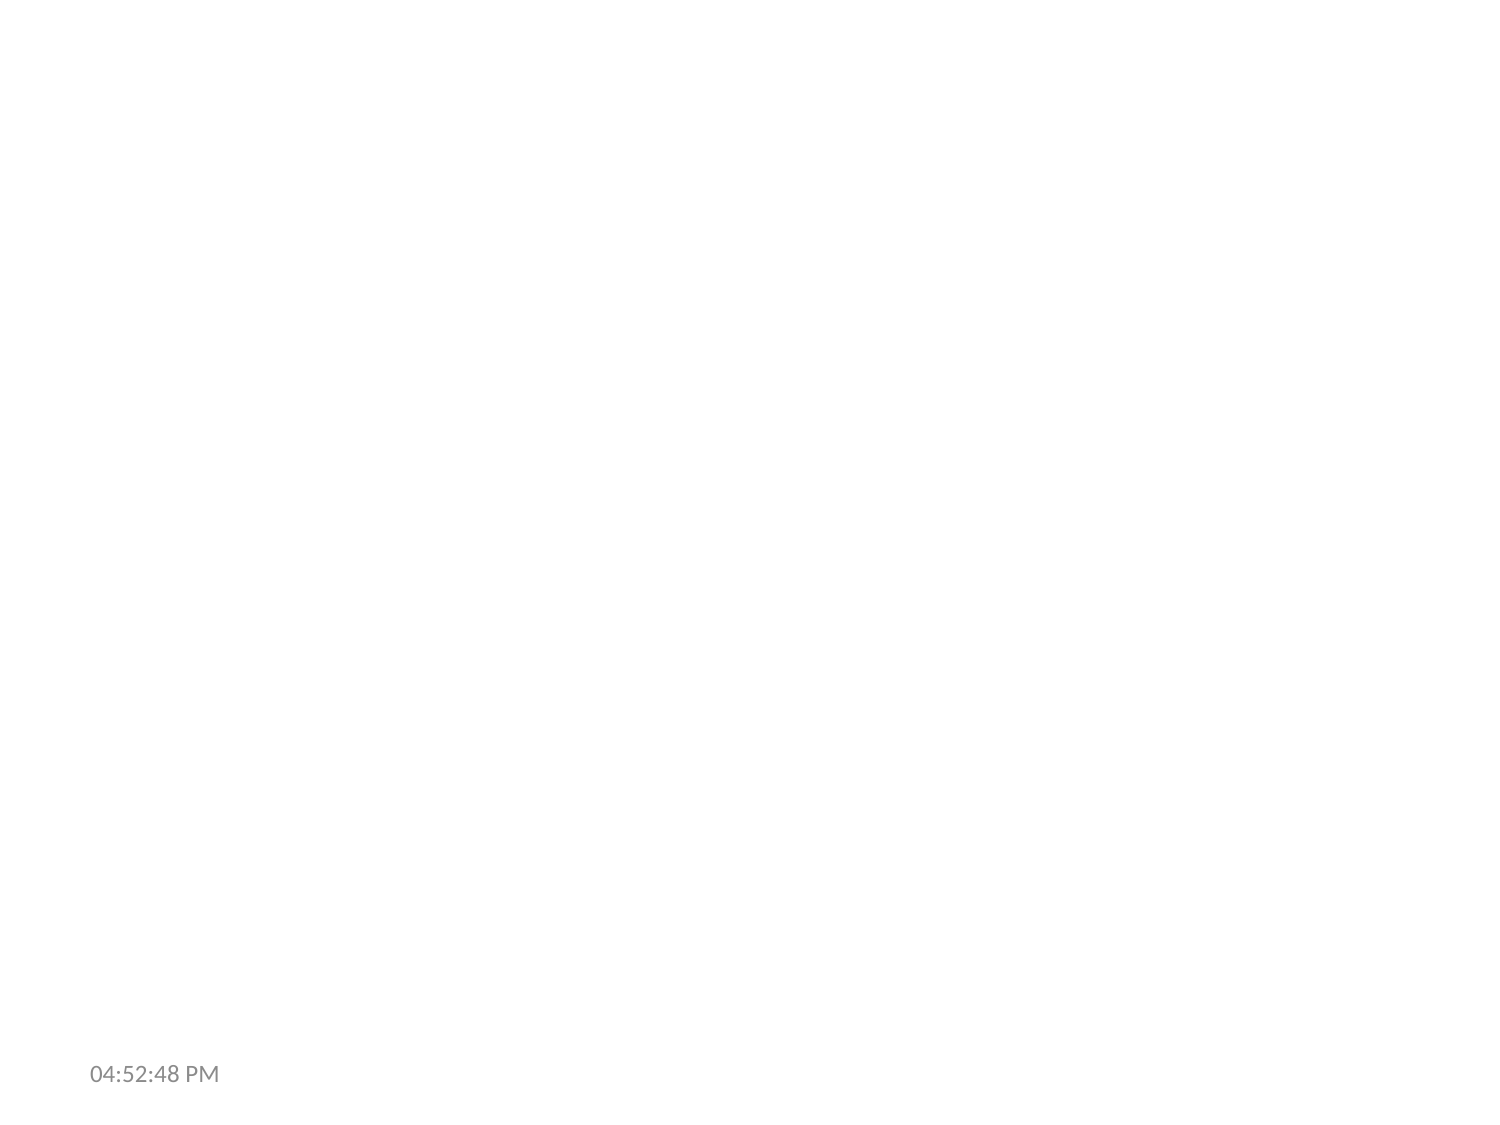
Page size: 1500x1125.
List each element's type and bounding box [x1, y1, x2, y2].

slide_number [75, 1042, 425, 1103]
